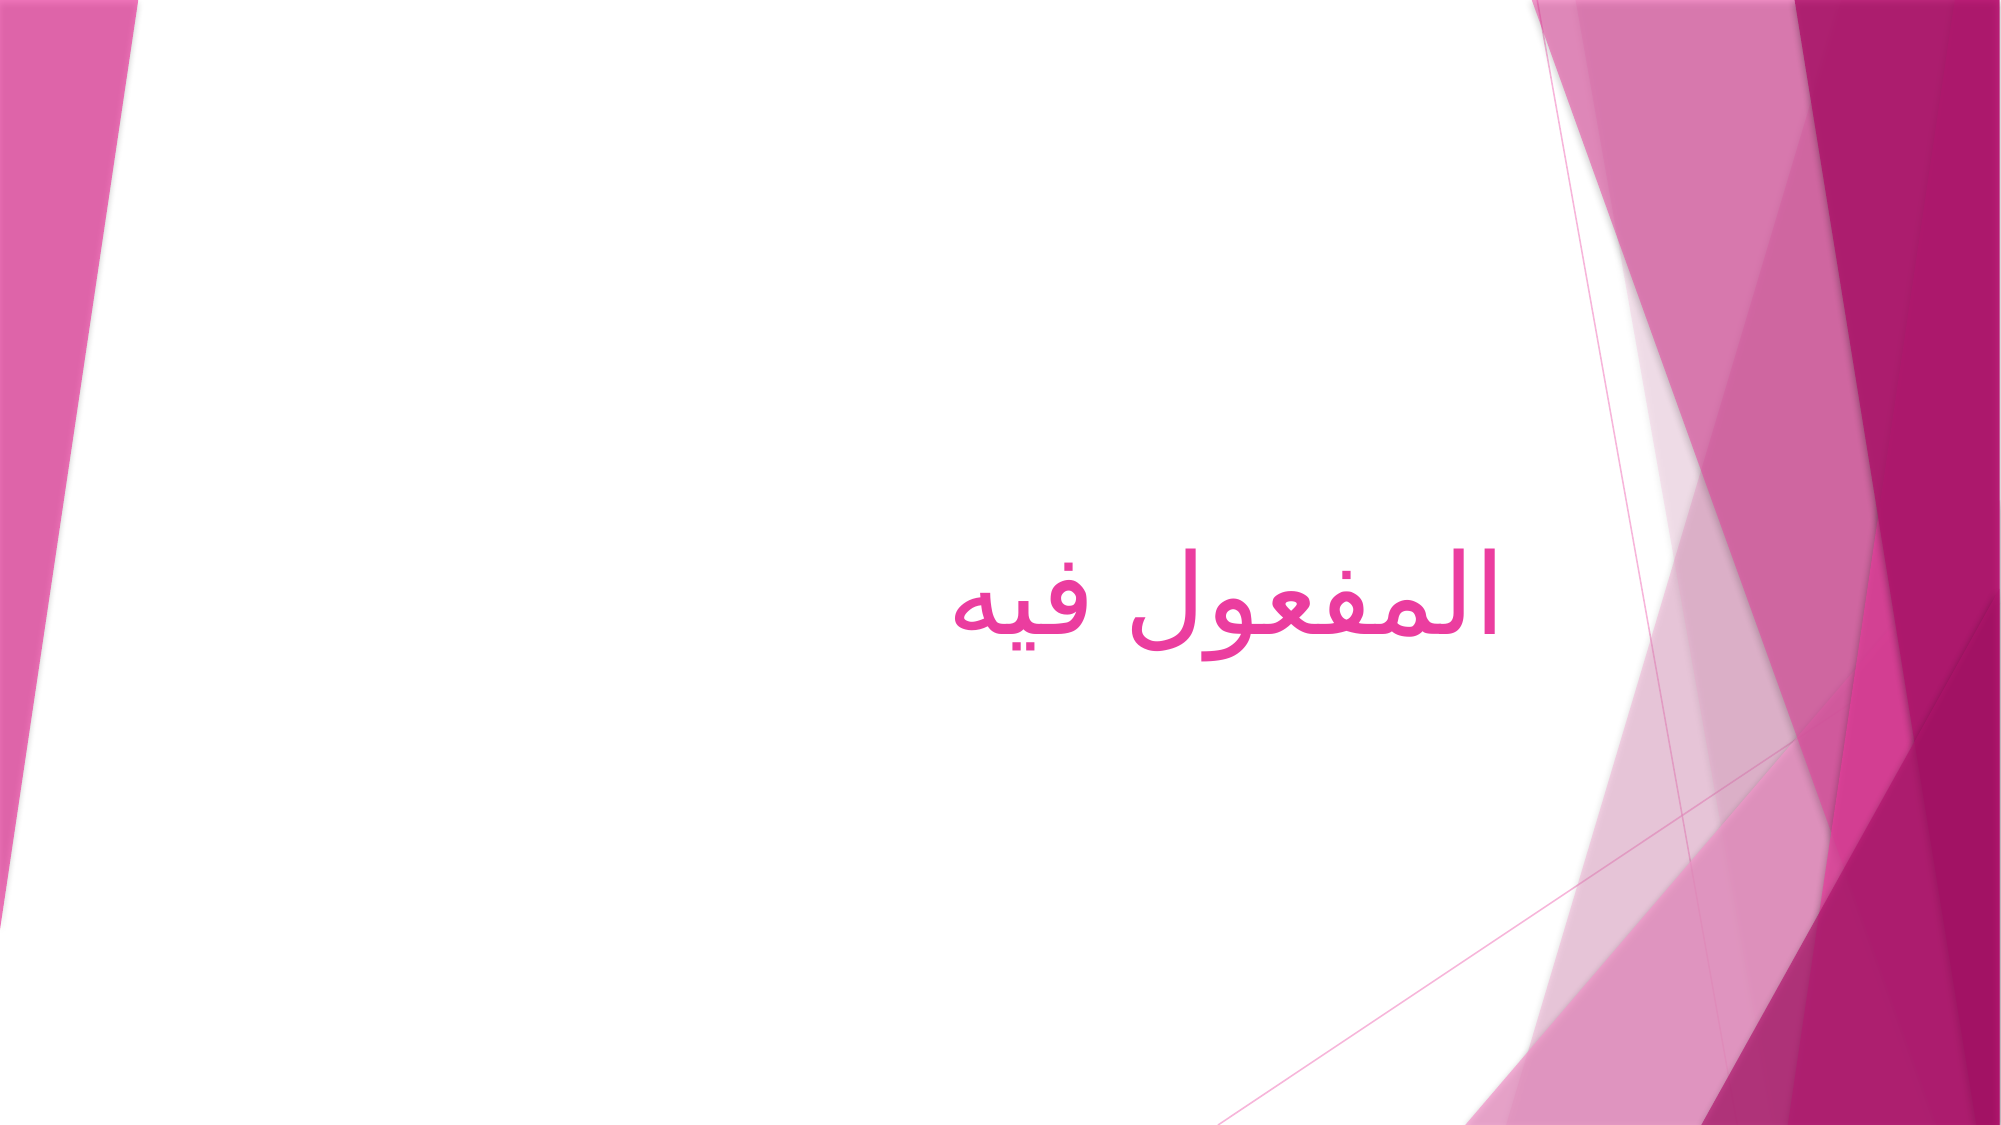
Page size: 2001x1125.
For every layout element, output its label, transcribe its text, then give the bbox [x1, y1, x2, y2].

title المفعول فيه [247, 394, 1522, 665]
